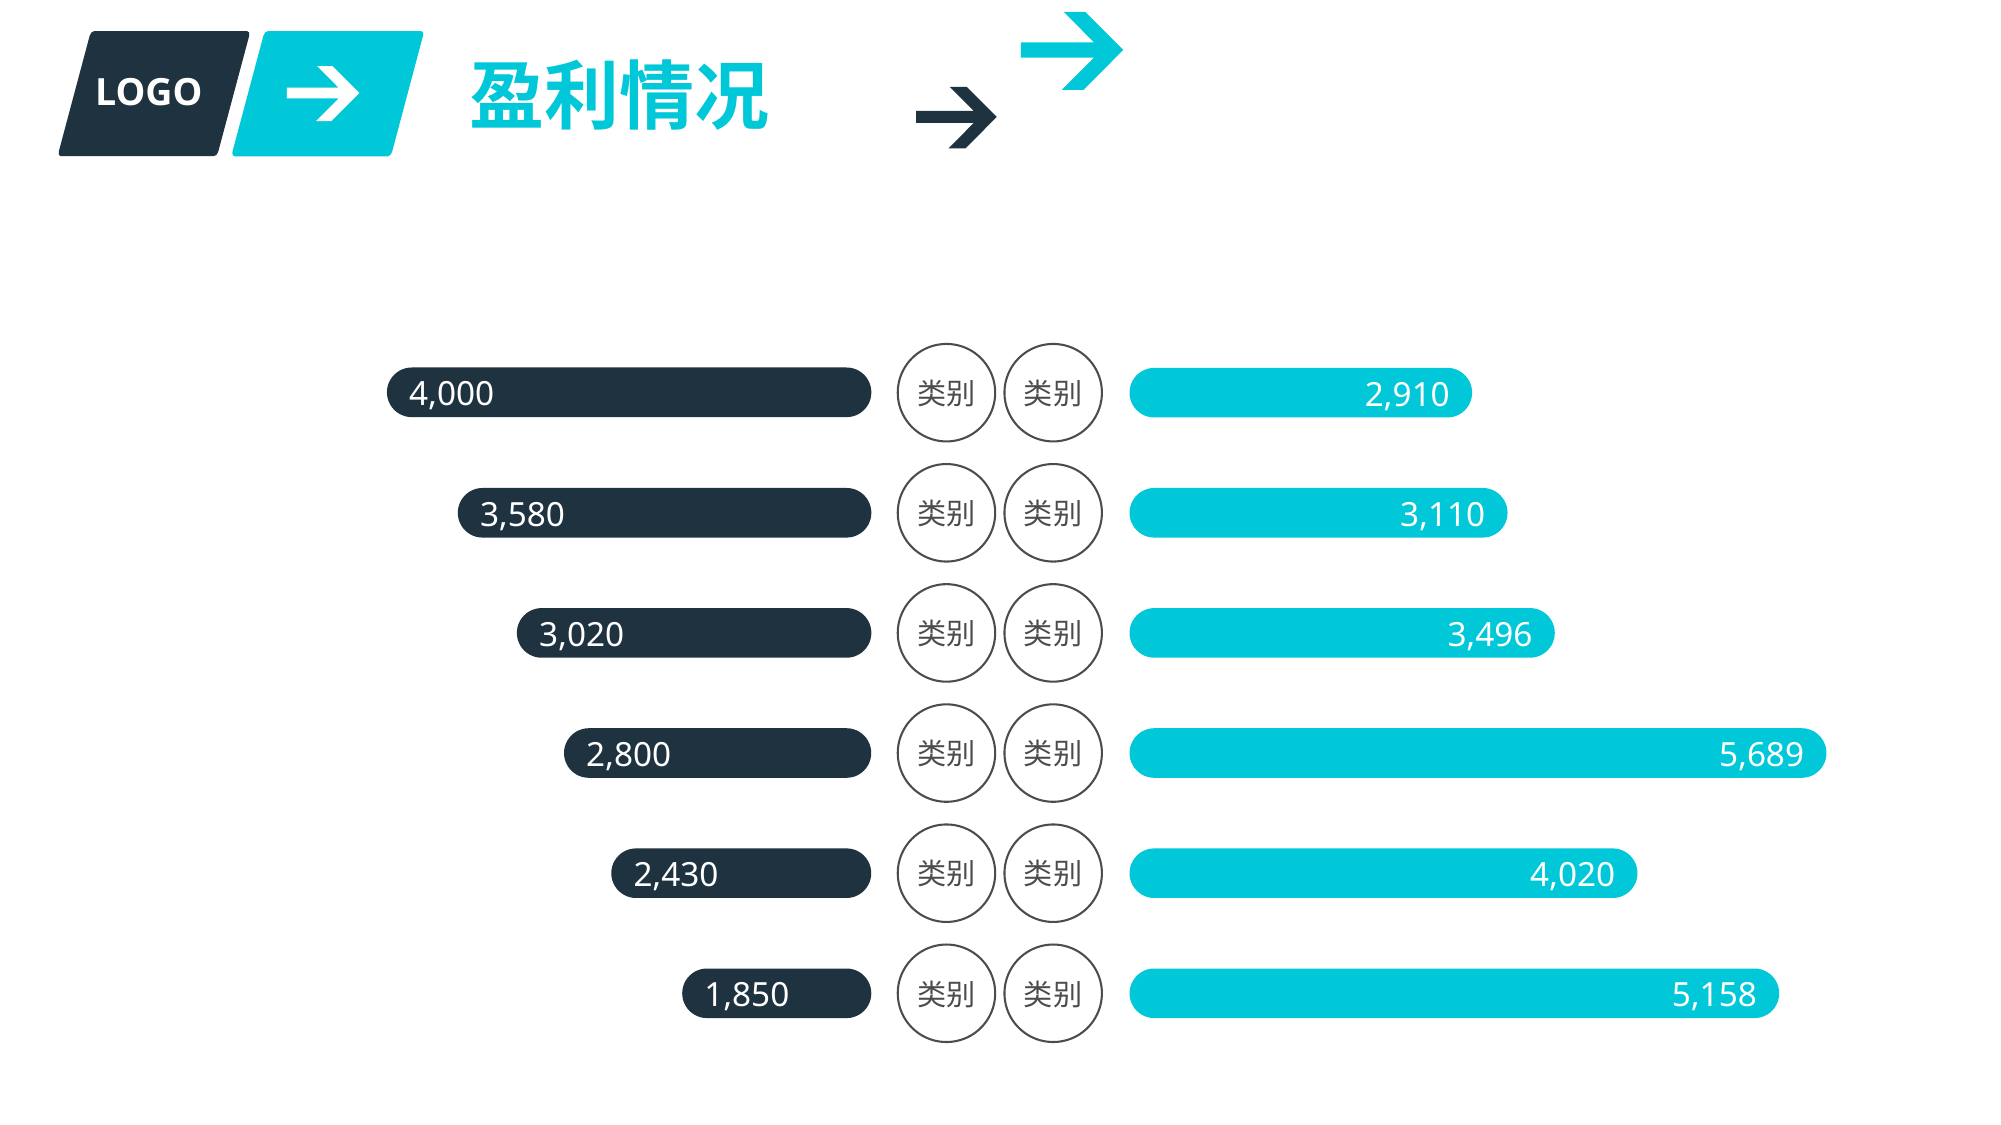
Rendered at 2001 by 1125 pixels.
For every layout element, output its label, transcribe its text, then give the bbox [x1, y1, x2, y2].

text_box 类别 [1004, 824, 1102, 922]
text_box 4,000 [386, 367, 872, 418]
text_box 4,020 [1129, 848, 1638, 898]
text_box 盈利情况 [454, 41, 1074, 147]
text_box 类别 [1004, 464, 1102, 562]
text_box 类别 [897, 464, 996, 562]
text_box 5,158 [1129, 968, 1780, 1019]
text_box 类别 [897, 824, 996, 922]
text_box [58, 31, 424, 157]
text_box 1,850 [682, 968, 872, 1019]
text_box 类别 [1004, 343, 1102, 442]
text_box 3,580 [457, 487, 872, 538]
text_box 3,496 [1129, 608, 1555, 658]
text_box 类别 [897, 584, 996, 682]
text_box 类别 [897, 704, 996, 802]
text_box 类别 [897, 944, 996, 1043]
text_box 2,800 [564, 728, 872, 778]
text_box [916, 86, 997, 149]
text_box 2,910 [1129, 367, 1473, 418]
text_box 类别 [1004, 944, 1102, 1043]
text_box 2,430 [611, 848, 872, 898]
text_box [1020, 11, 1124, 90]
text_box 类别 [897, 343, 996, 442]
text_box 3,020 [516, 608, 872, 658]
text_box 类别 [1004, 584, 1102, 682]
text_box 类别 [1004, 704, 1102, 802]
text_box 3,110 [1129, 487, 1508, 538]
text_box 5,689 [1129, 728, 1827, 778]
